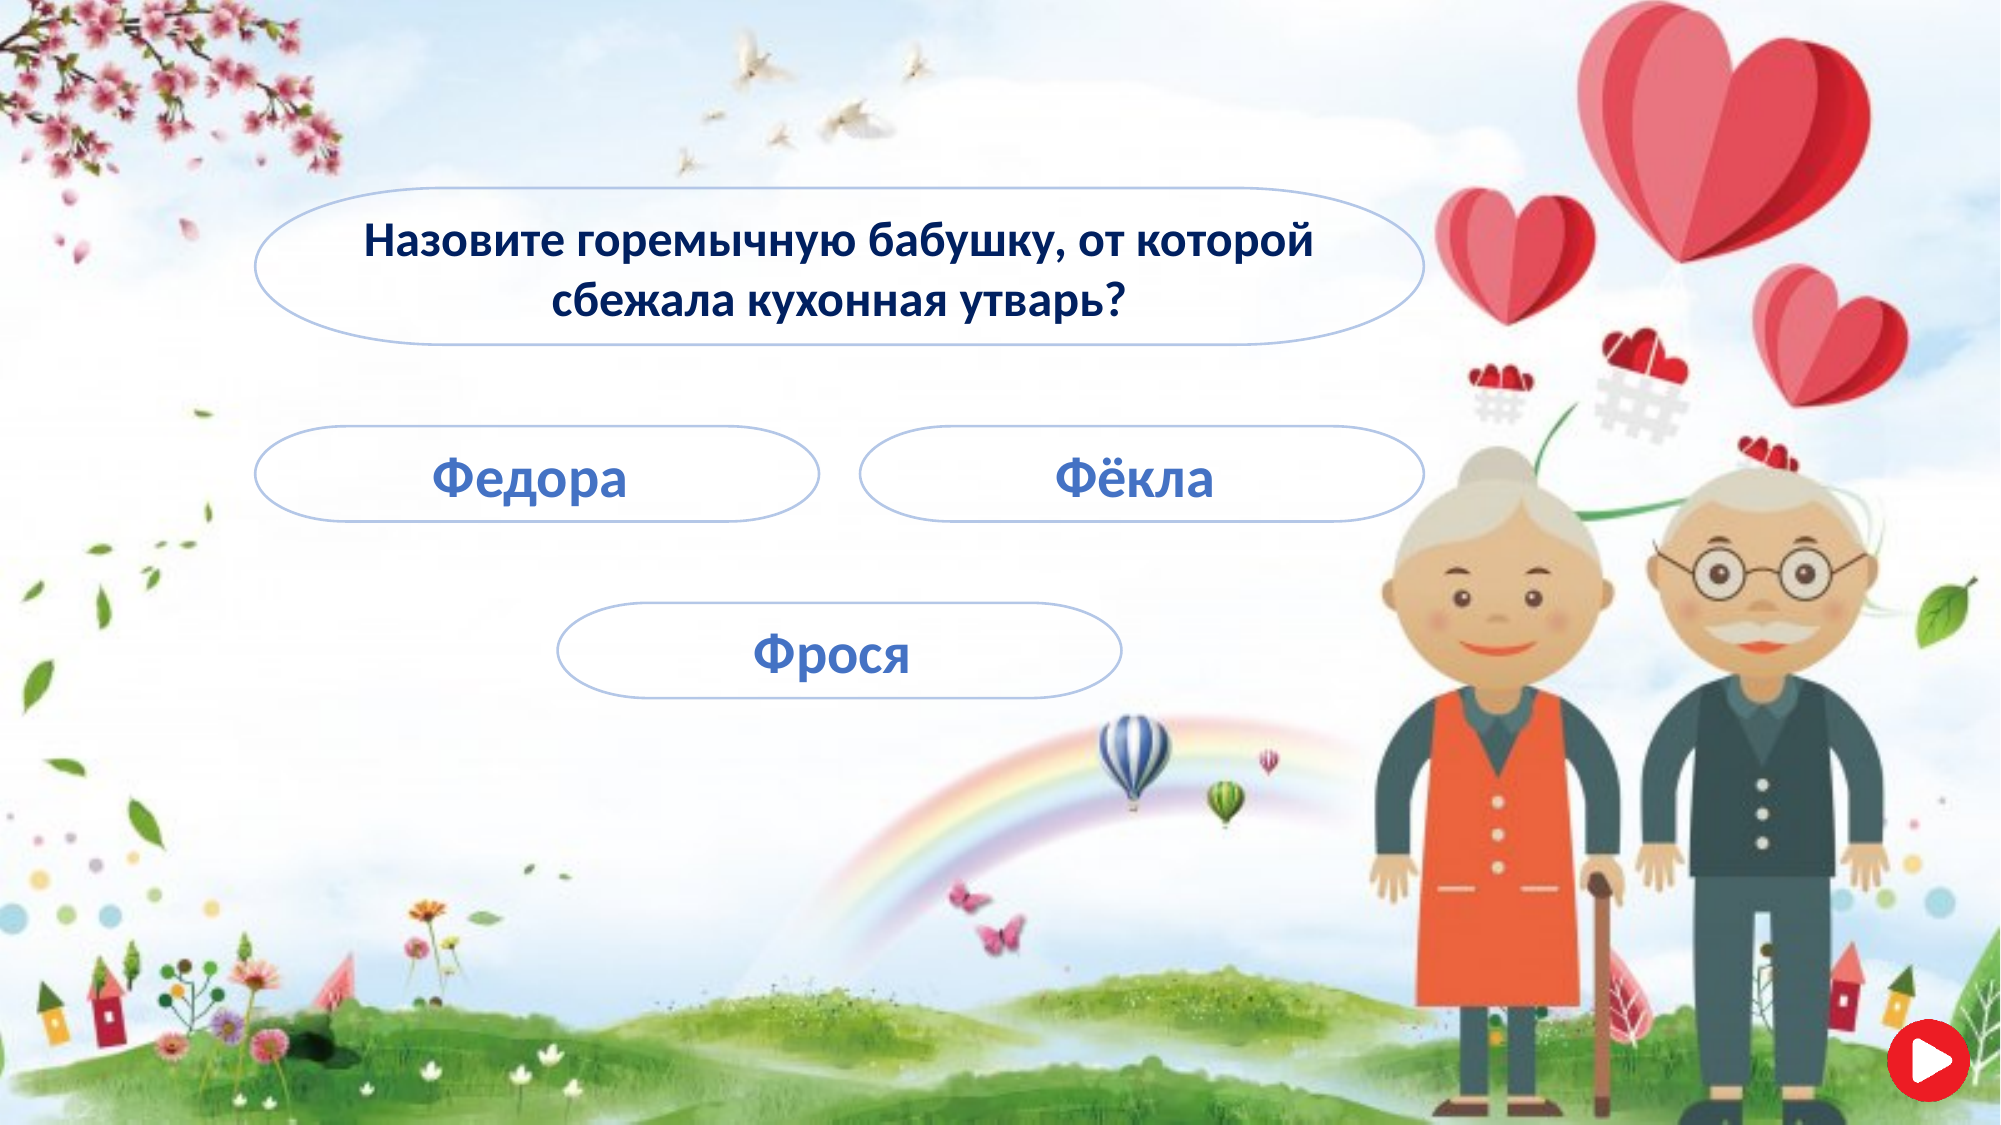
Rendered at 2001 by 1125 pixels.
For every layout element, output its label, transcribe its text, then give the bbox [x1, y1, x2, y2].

text_box Фрося [556, 601, 1123, 700]
picture [0, 0, 2001, 1125]
text_box Фёкла [858, 425, 1425, 523]
text_box Назовите горемычную бабушку, от которой сбежала кухонная утварь? [254, 186, 1425, 346]
text_box Федора [254, 425, 821, 523]
